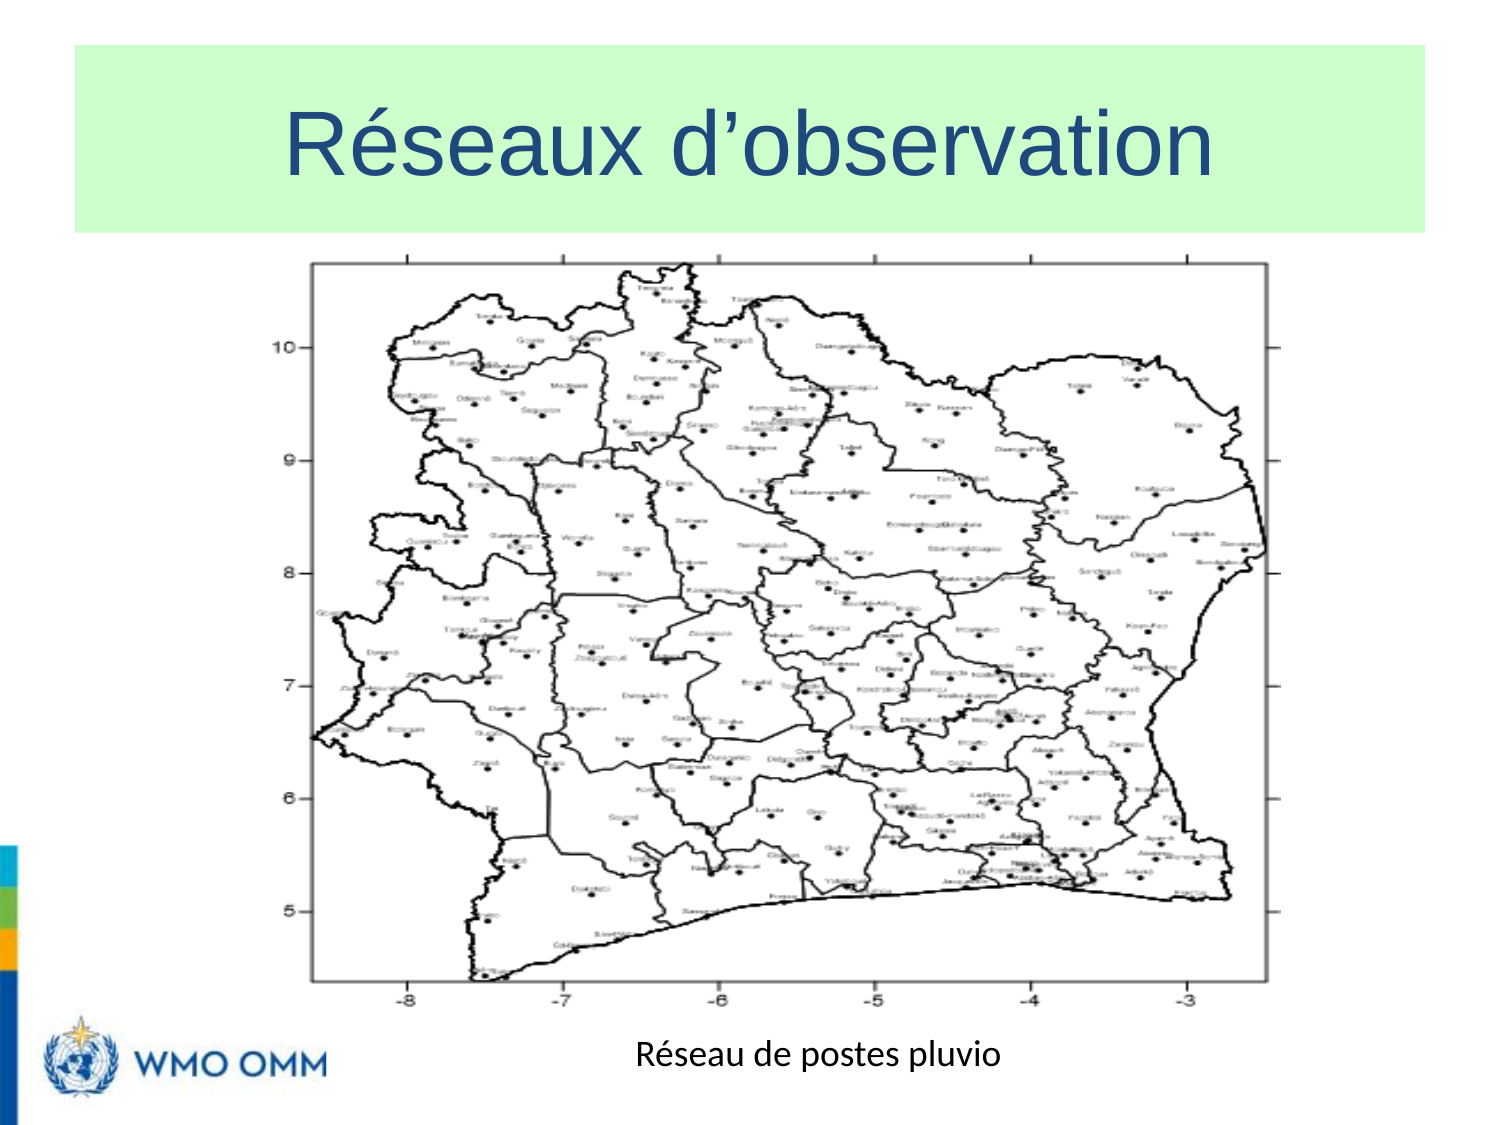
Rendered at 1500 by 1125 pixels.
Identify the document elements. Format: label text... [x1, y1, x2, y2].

text_box Réseau de postes pluvio [620, 1021, 1158, 1082]
picture [0, 845, 327, 1125]
title Réseaux d’observation [75, 45, 1425, 233]
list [270, 253, 1282, 1012]
